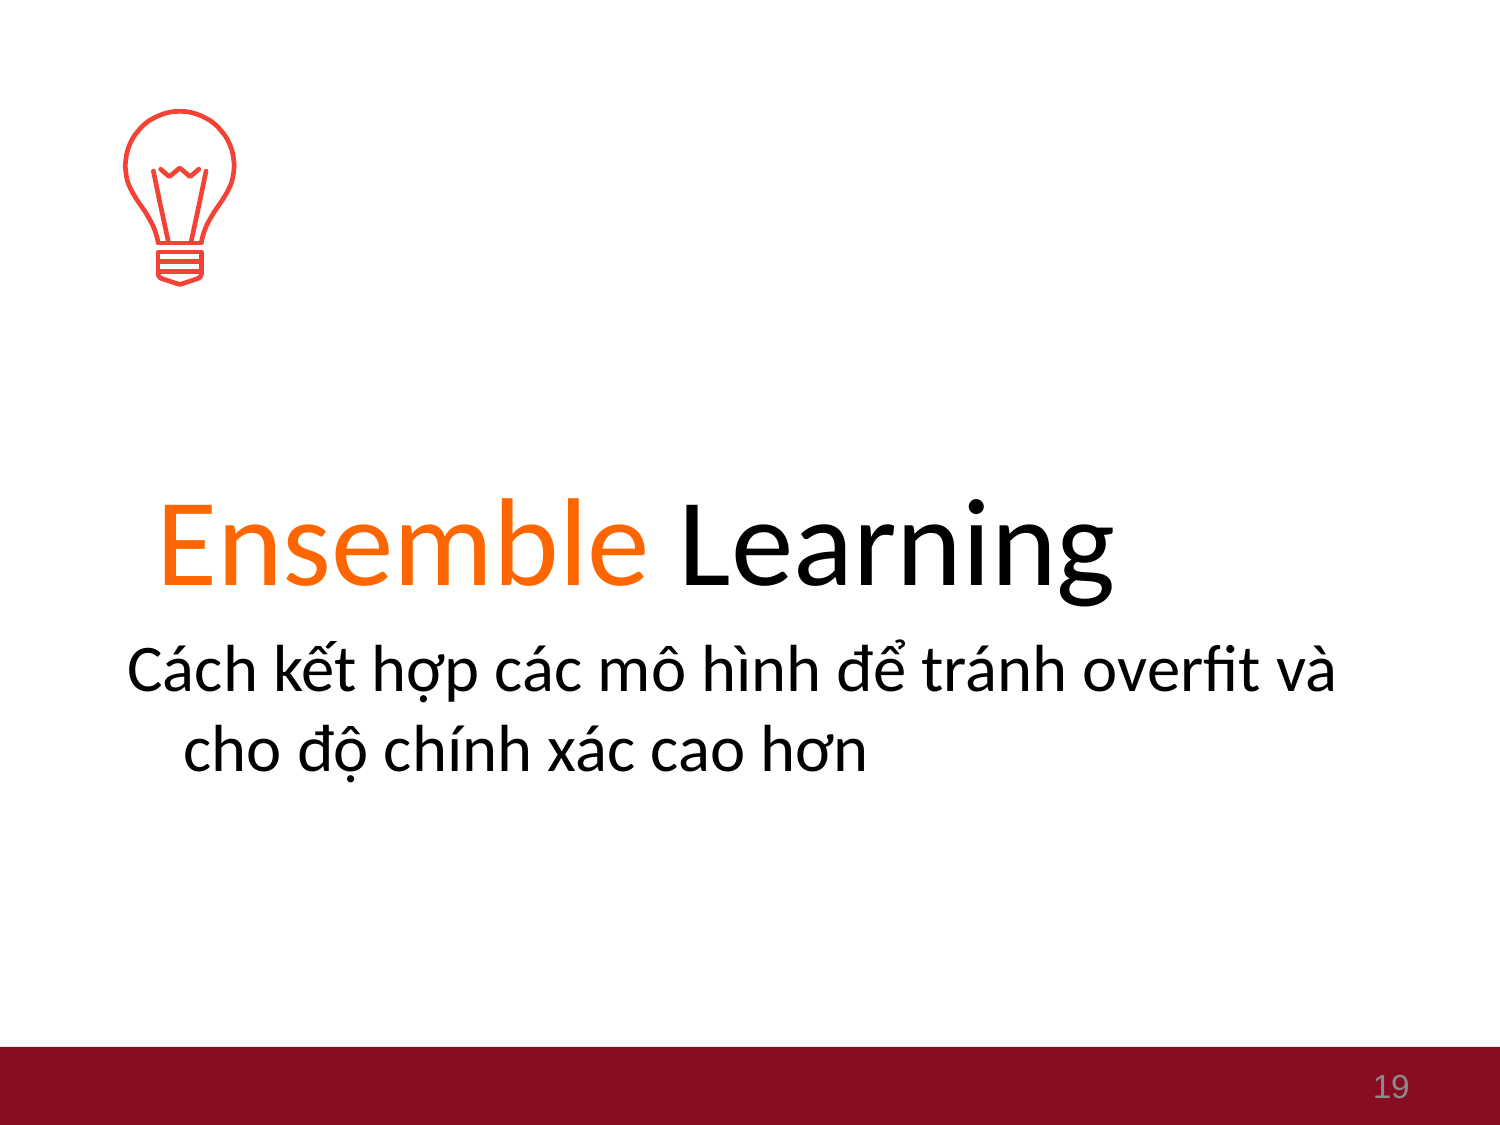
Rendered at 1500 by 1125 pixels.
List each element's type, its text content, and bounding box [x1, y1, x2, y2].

text_box Ensemble Learning [109, 434, 1163, 625]
text_box Cách kết hợp các mô hình để tránh overfit và cho độ chính xác cao hơn [112, 609, 1400, 739]
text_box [124, 111, 235, 285]
slide_number 19 [1074, 1057, 1425, 1118]
